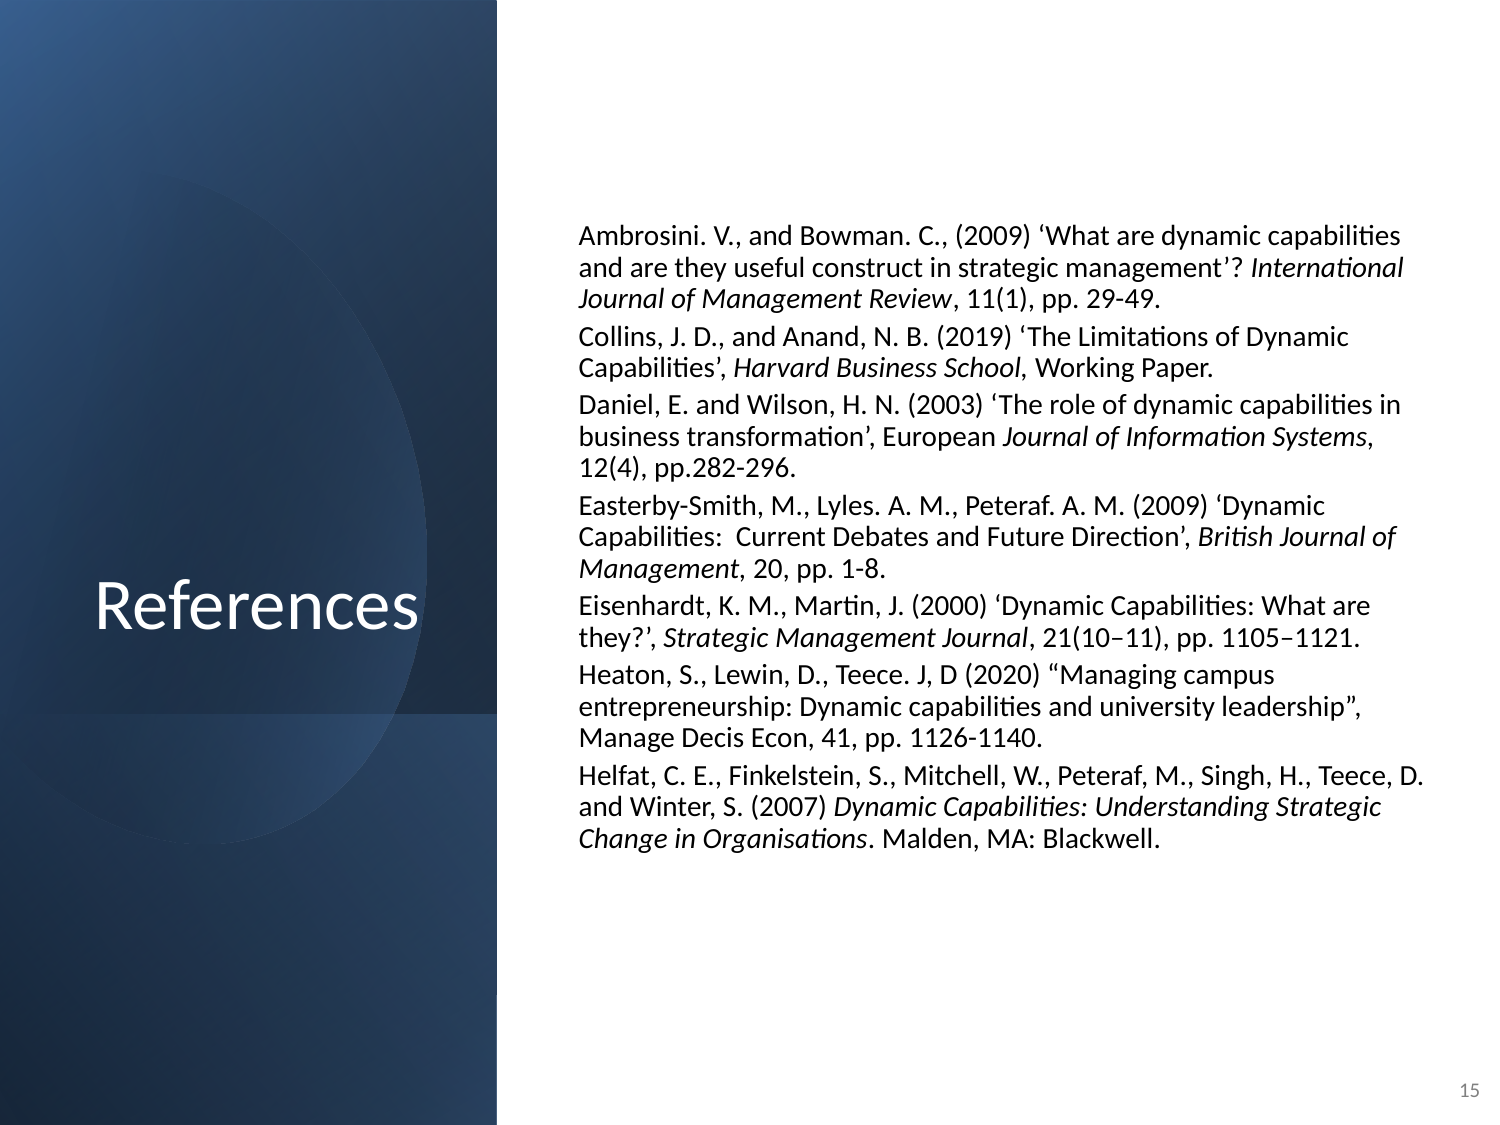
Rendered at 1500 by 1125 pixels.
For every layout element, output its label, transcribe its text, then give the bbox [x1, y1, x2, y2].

title References [57, 96, 452, 652]
text_box [0, 0, 499, 1125]
list Ambrosini. V., and Bowman. C., (2009) ‘What are dynamic capabilities and are they useful construct in strategic management’? International Journal of Management Review, 11(1), pp. 29-49. Collins, J. D., and Anand, N. B. (2019) ‘The Limitations of Dynamic Capabilities’, Harvard Business School, Working Paper. Daniel, E. and Wilson, H. N. (2003) ‘The role of dynamic capabilities in business transformation’, European Journal of Information Systems, 12(4), pp.282-296. Easterby-Smith, M., Lyles. A. M., Peteraf. A. M. (2009) ‘Dynamic Capabilities: Current Debates and Future Direction’, British Journal of Management, 20, pp. 1-8. Eisenhardt, K. M., Martin, J. (2000) ‘Dynamic Capabilities: What are they?’, Strategic Management Journal, 21(10–11), pp. 1105–1121. Heaton, S., Lewin, D., Teece. J, D (2020) “Managing campus entrepreneurship: Dynamic capabilities and university leadership”, Manage Decis Econ, 41, pp. 1126-1140. Helfat, C. E., Finkelstein, S., Mitchell, W., Peteraf, M., Singh, H., Teece, D. and Winter, S. (2007) Dynamic Capabilities: Understanding Strategic Change in Organisations. Malden, MA: Blackwell. [563, 106, 1443, 1017]
slide_number 14 [1440, 1058, 1496, 1119]
text_box [499, 0, 1500, 1125]
